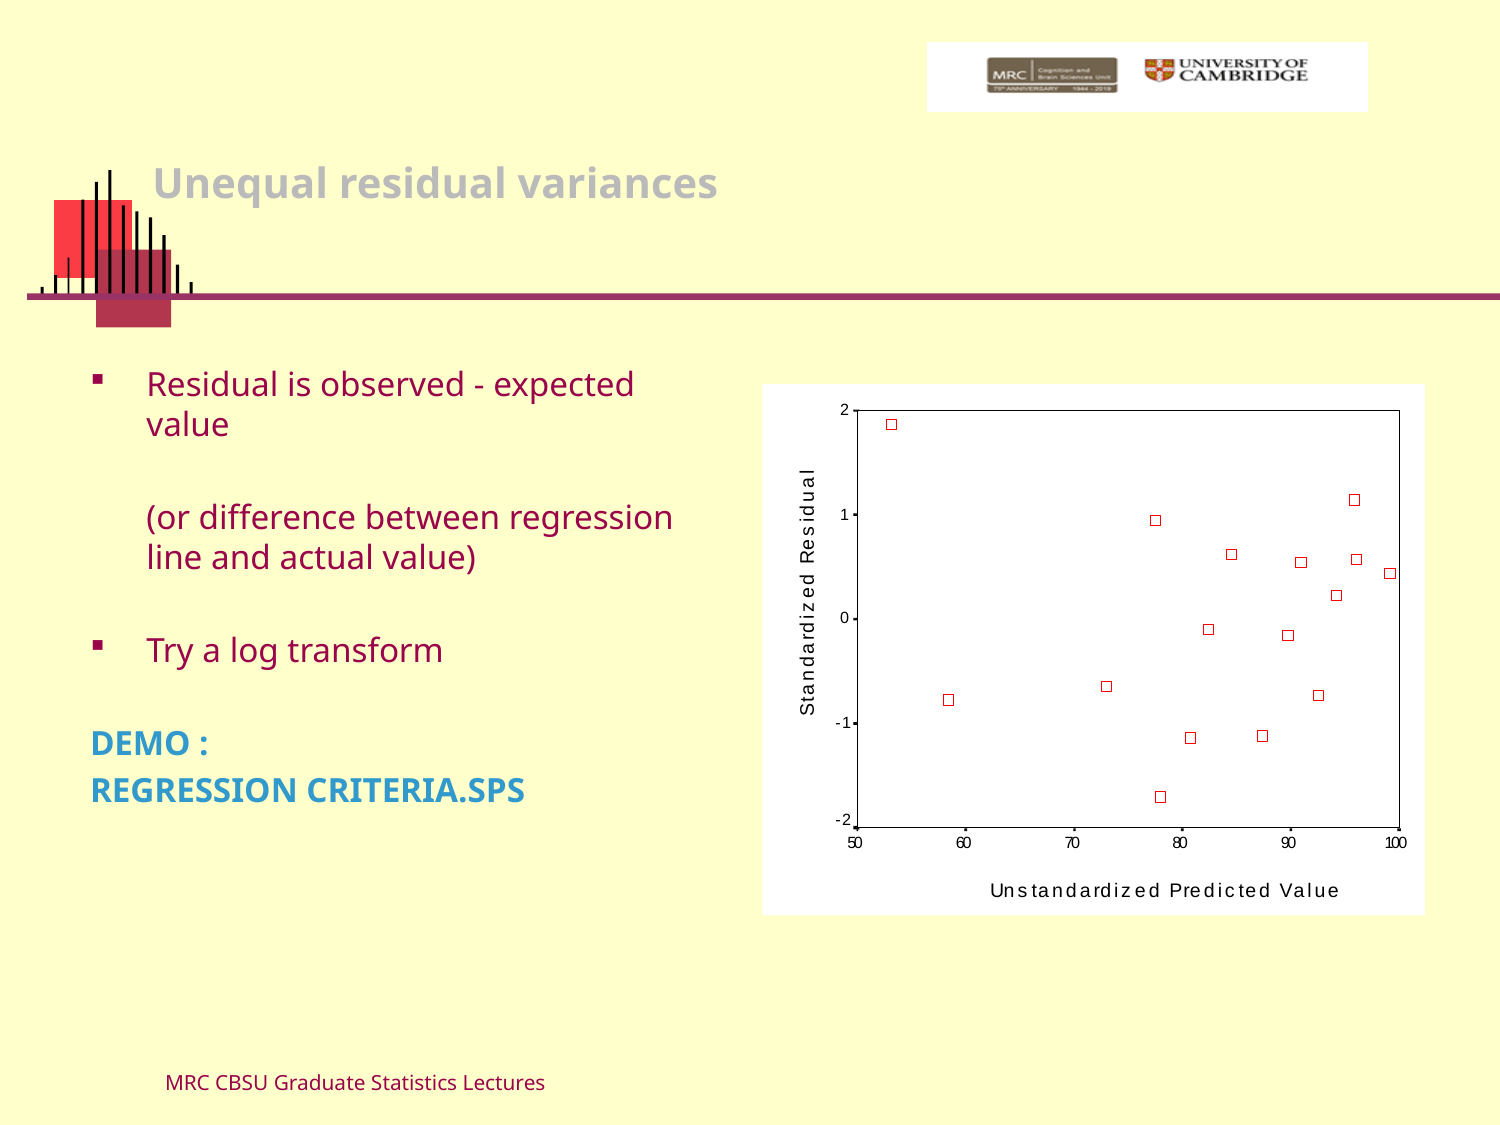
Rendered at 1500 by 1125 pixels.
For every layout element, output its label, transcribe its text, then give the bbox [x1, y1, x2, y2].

title Unequal residual variances [137, 137, 988, 233]
footer MRC CBSU Graduate Statistics Lectures [149, 1062, 988, 1101]
list Residual is observed - expected value (or difference between regression line and actual value) Try a log transform DEMO : REGRESSION CRITERIA.SPS [75, 262, 738, 1038]
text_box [762, 383, 1426, 916]
picture [927, 42, 1368, 112]
